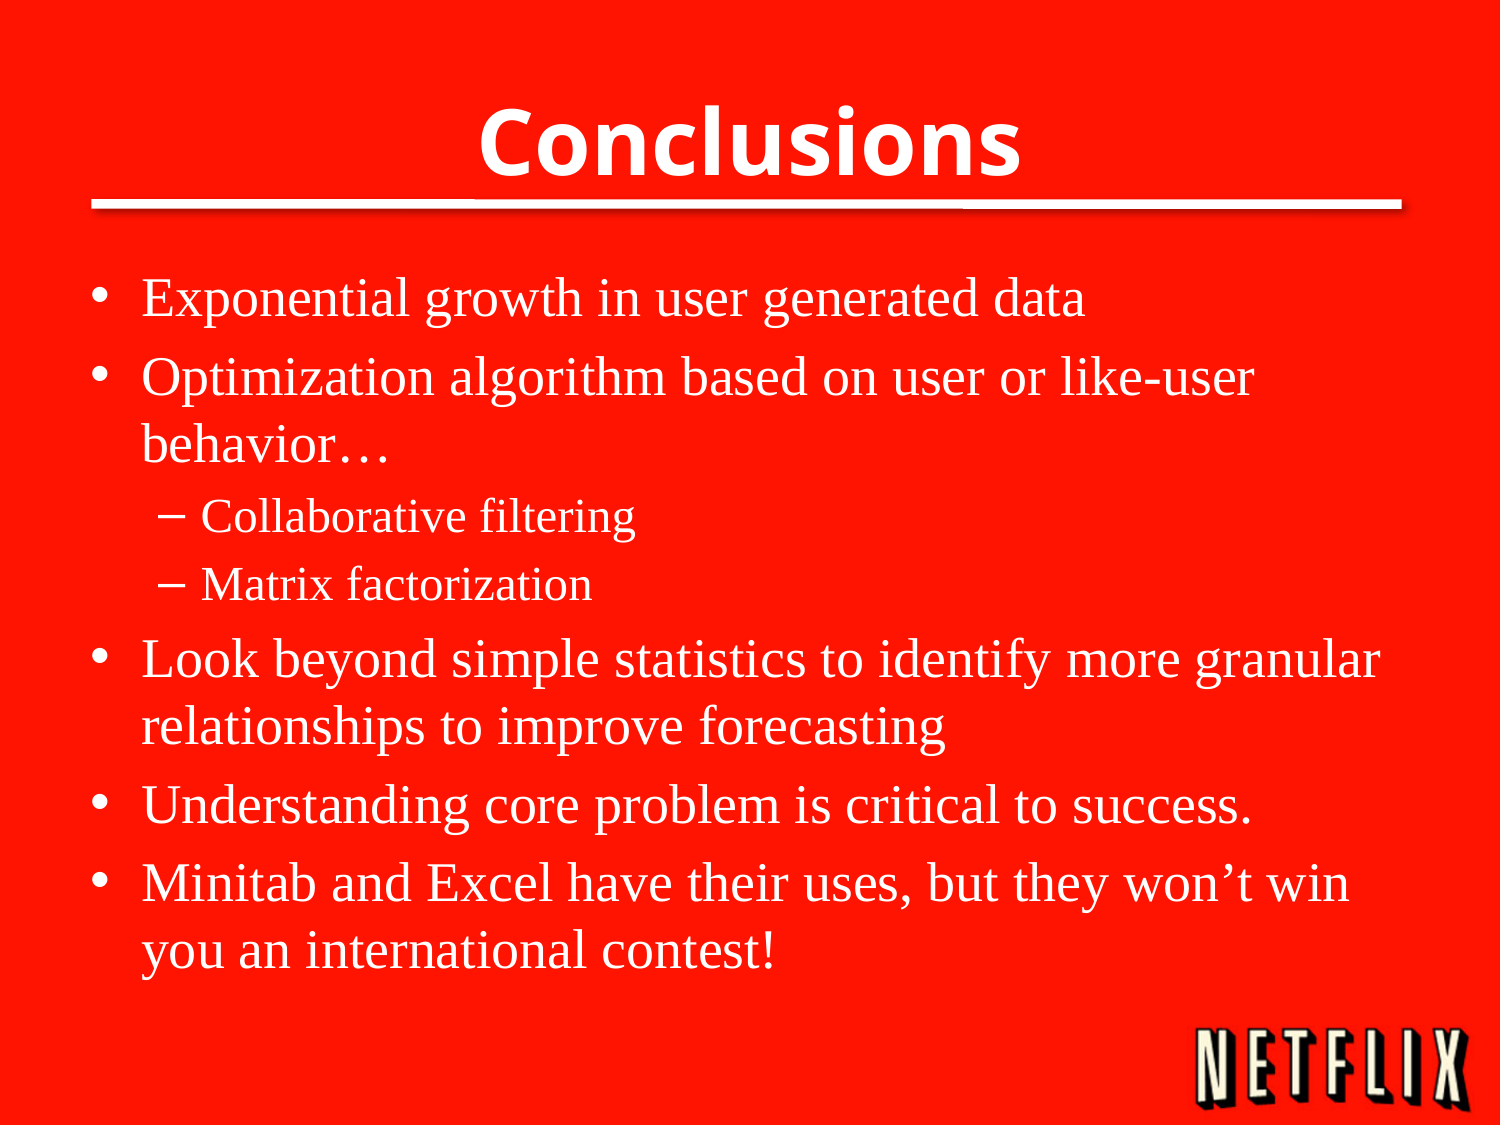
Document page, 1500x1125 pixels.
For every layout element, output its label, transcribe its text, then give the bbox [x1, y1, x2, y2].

list Exponential growth in user generated data Optimization algorithm based on user or like-user behavior… Collaborative filtering Matrix factorization Look beyond simple statistics to identify more granular relationships to improve forecasting Understanding core problem is critical to success. Minitab and Excel have their uses, but they won’t win you an international contest! [75, 253, 1425, 996]
title Conclusions [75, 45, 1425, 233]
picture [1162, 1012, 1500, 1125]
